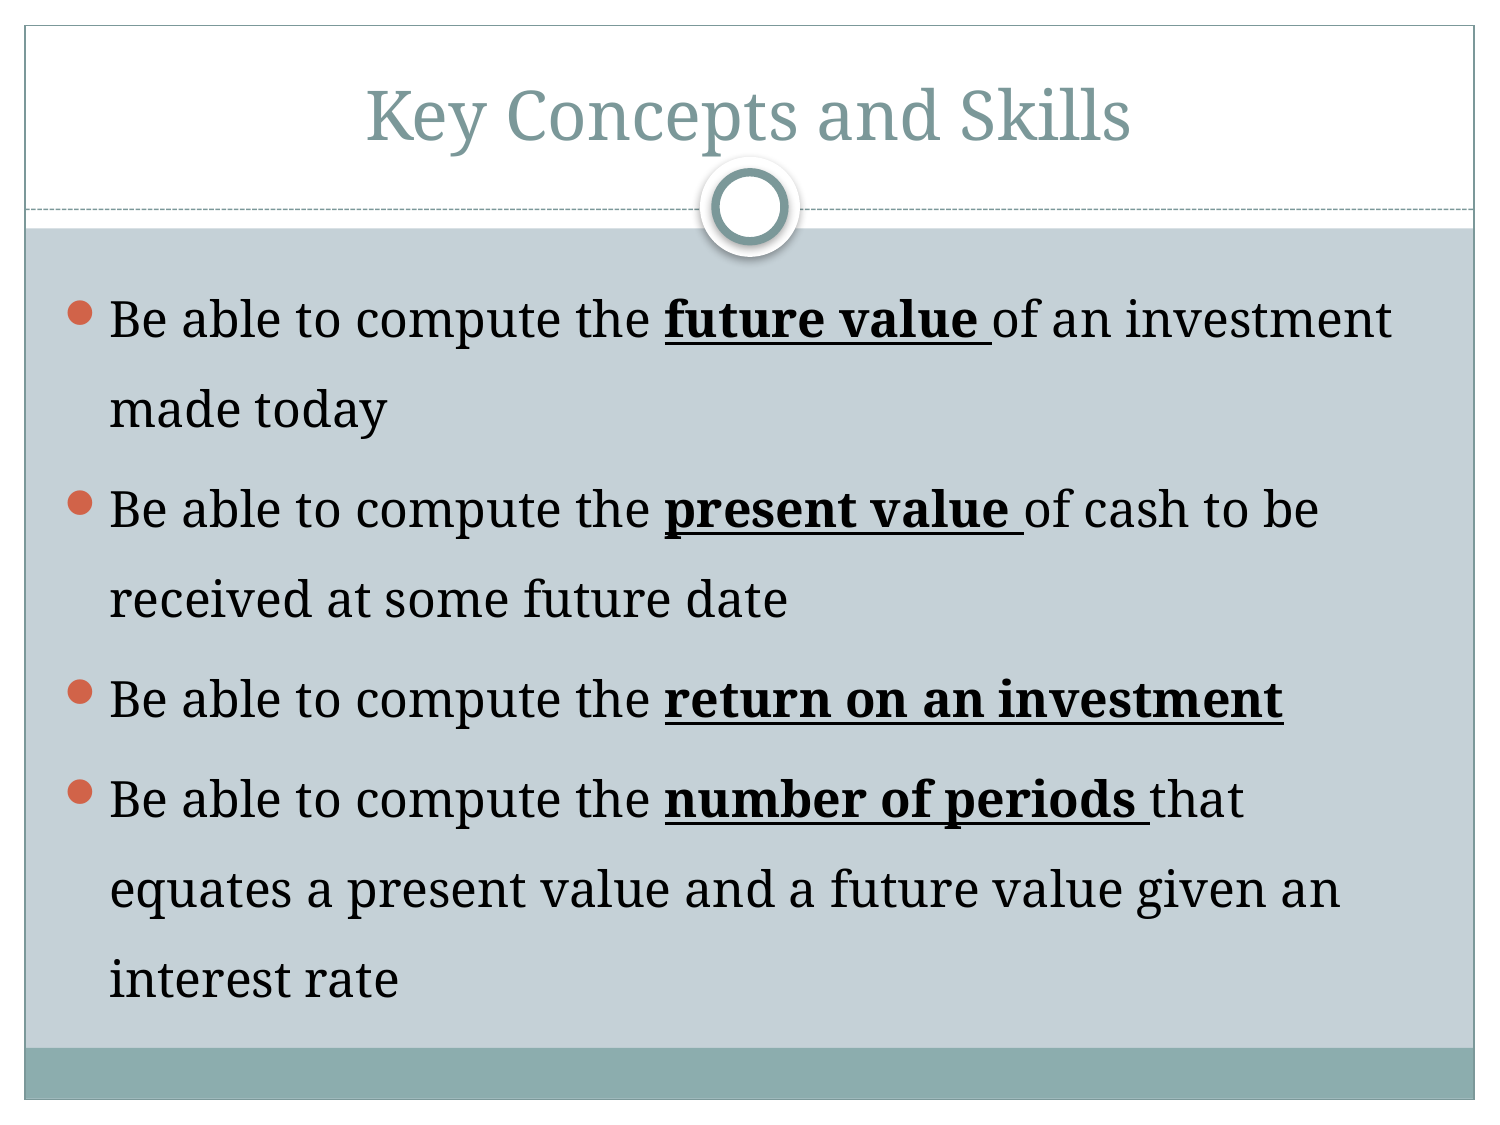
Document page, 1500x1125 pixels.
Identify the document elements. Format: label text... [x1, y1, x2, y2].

list Be able to compute the future value of an investment made today Be able to compute the present value of cash to be received at some future date Be able to compute the return on an investment Be able to compute the number of periods that equates a present value and a future value given an interest rate [49, 250, 1445, 1001]
title Key Concepts and Skills [49, 37, 1450, 162]
